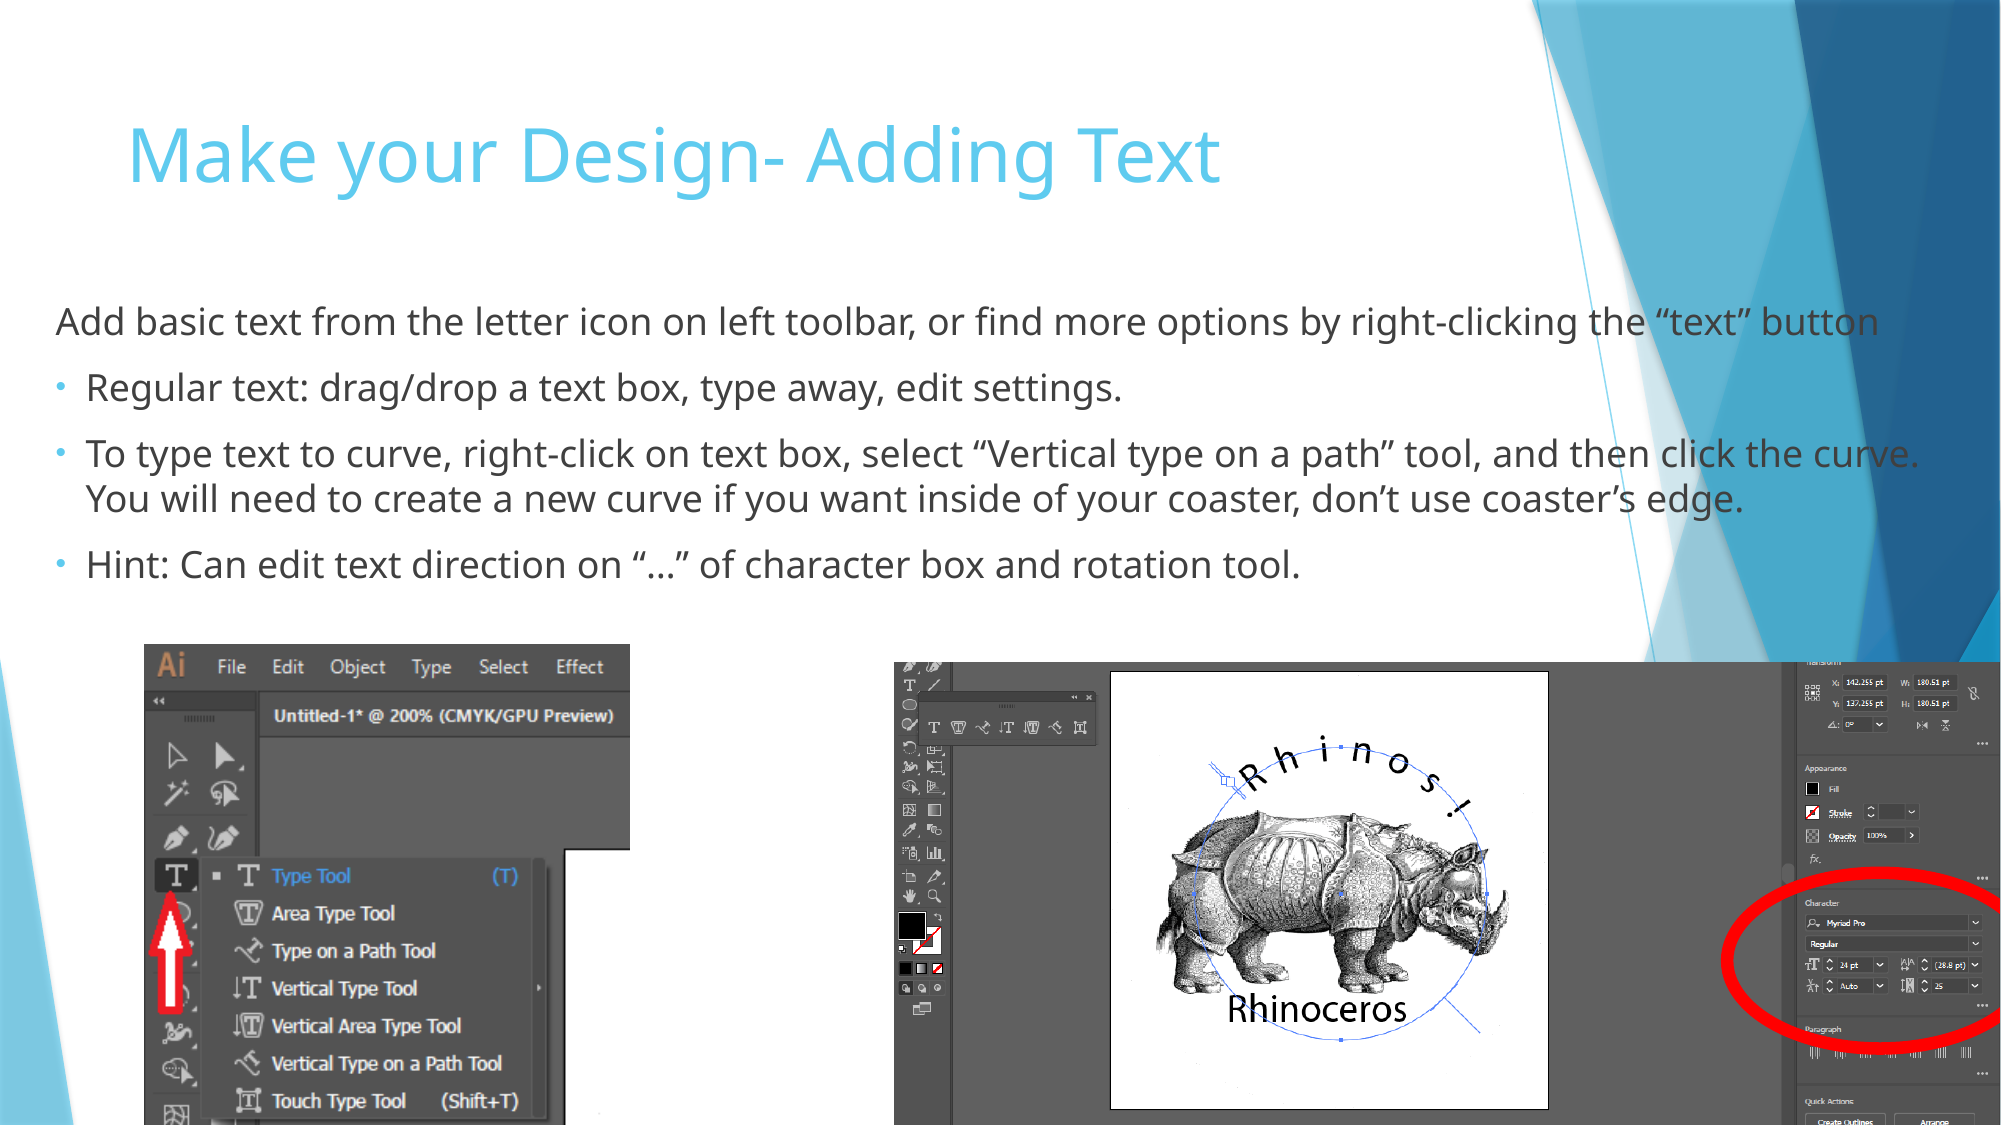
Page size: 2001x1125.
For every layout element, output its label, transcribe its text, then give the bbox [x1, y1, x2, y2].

title Make your Design- Adding Text [111, 99, 1522, 290]
list Add basic text from the letter icon on left toolbar, or find more options by right-clicking the “text” button Regular text: drag/drop a text box, type away, edit settings. To type text to curve, right-click on text box, select “Vertical type on a path” tool, and then click the curve. You will need to create a new curve if you want inside of your coaster, don’t use coaster’s edge. Hint: Can edit text direction on “…” of character box and rotation tool. [40, 290, 2000, 1112]
picture [144, 644, 630, 1125]
picture [893, 661, 2000, 1125]
